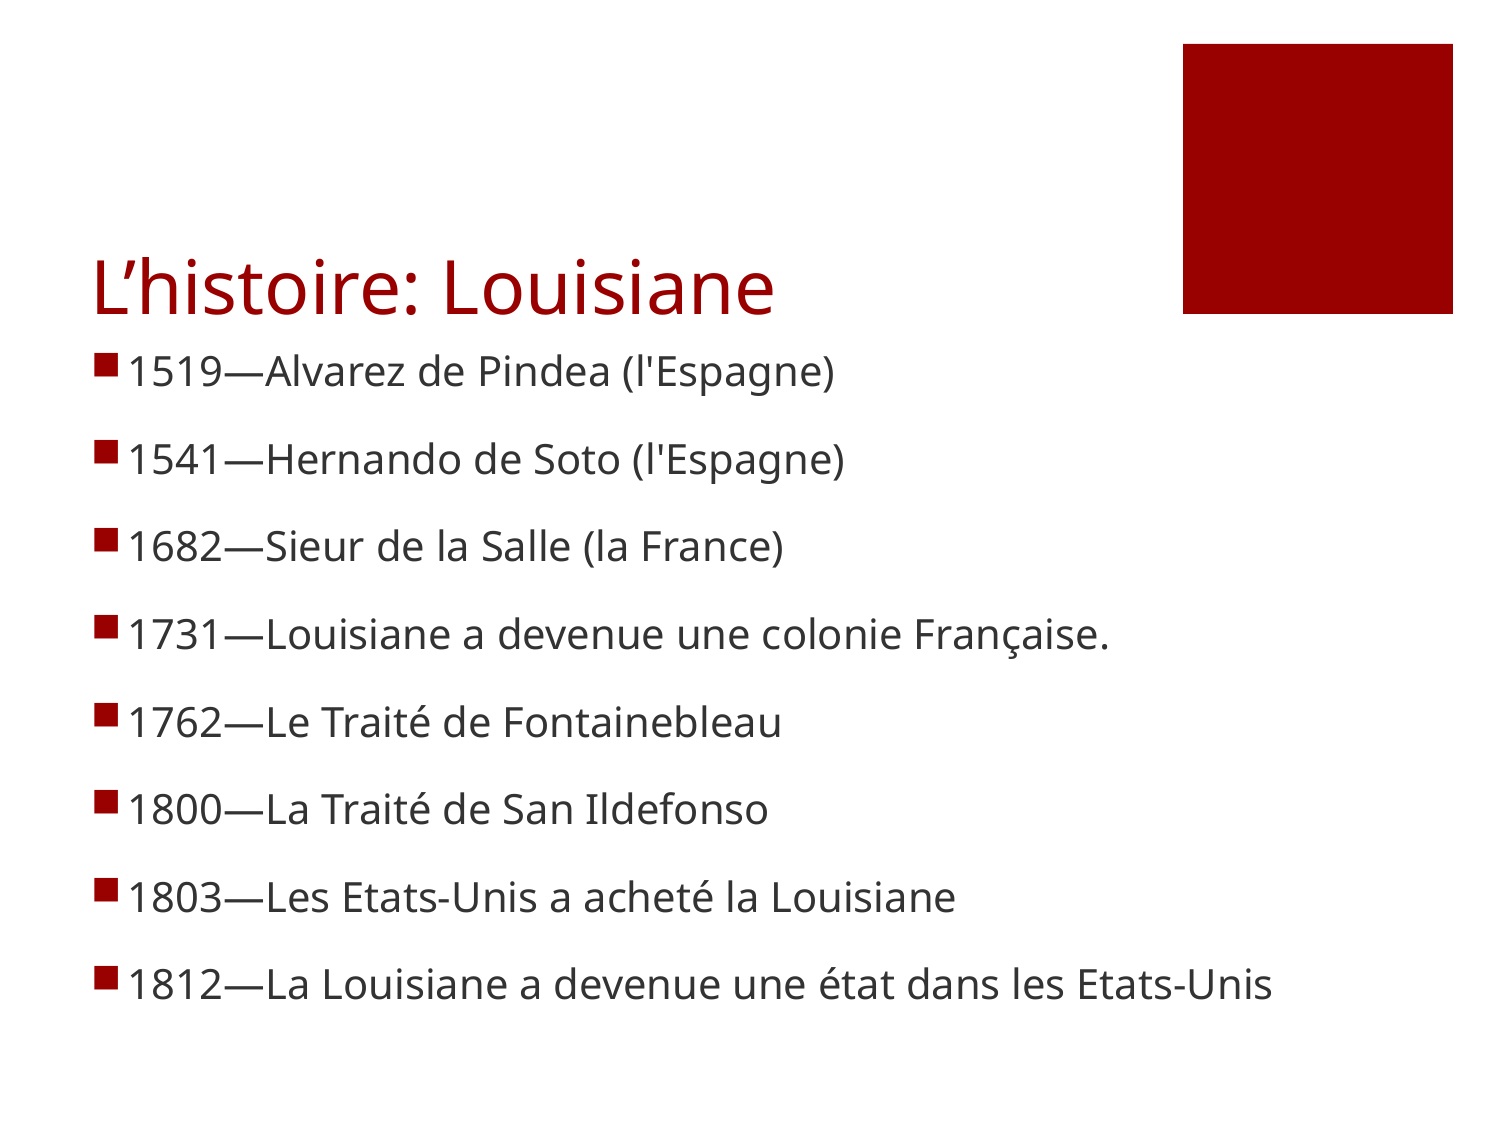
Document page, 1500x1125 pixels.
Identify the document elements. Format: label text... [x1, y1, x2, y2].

title L’histoire: Louisiane [75, 149, 1143, 337]
list 1519—Alvarez de Pindea (l'Espagne) 1541—Hernando de Soto (l'Espagne) 1682—Sieur de la Salle (la France) 1731—Louisiane a devenue une colonie Française. 1762—Le Traité de Fontainebleau 1800—La Traité de San Ildefonso 1803—Les Etats-Unis a acheté la Louisiane 1812—La Louisiane a devenue une état dans les Etats-Unis [75, 337, 1425, 1073]
